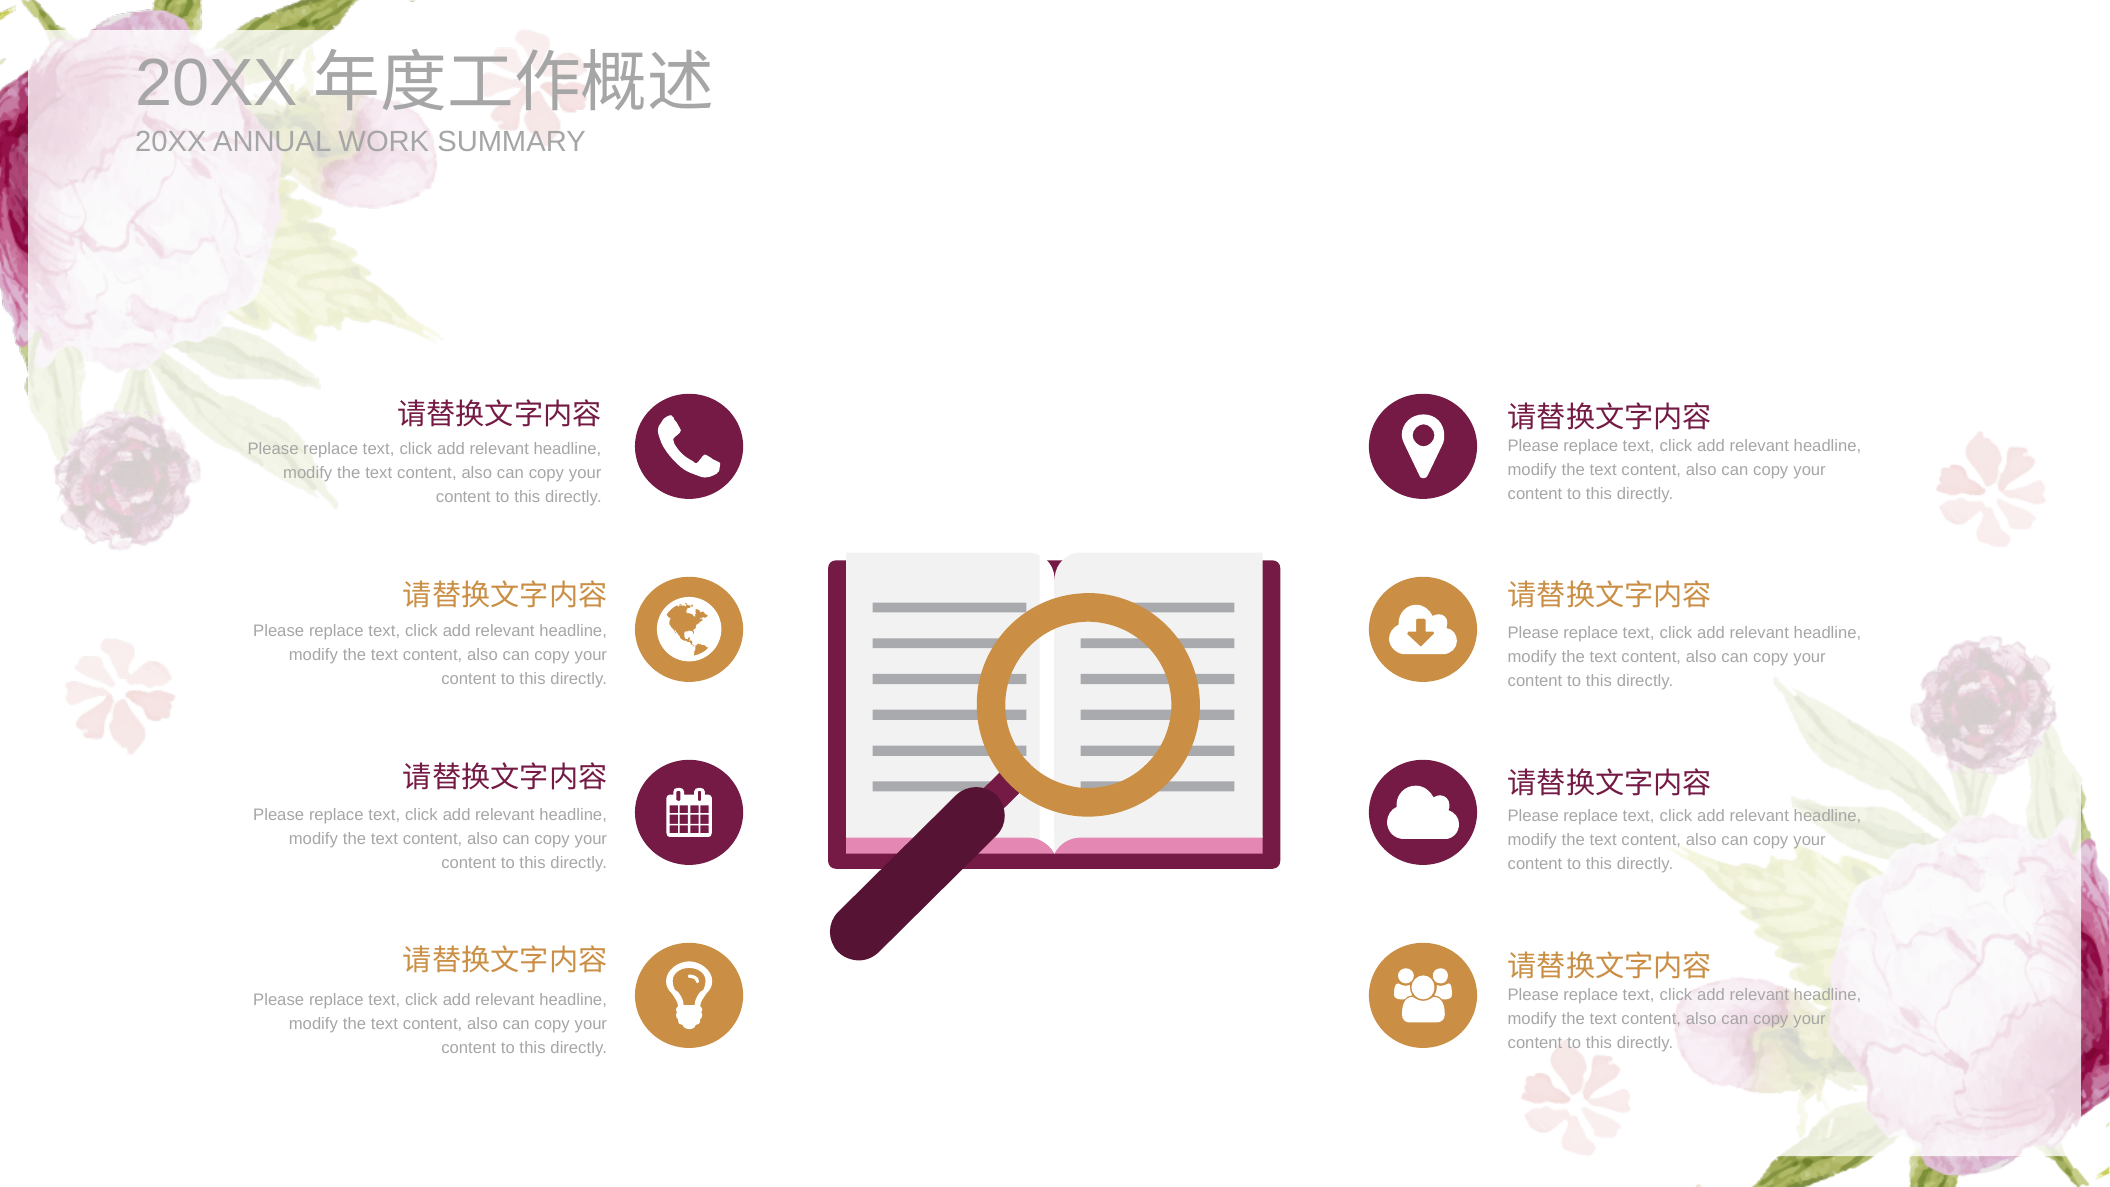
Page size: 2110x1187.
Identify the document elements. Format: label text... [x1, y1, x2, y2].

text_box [634, 576, 744, 682]
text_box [1507, 939, 1864, 1053]
picture [0, 0, 2110, 1187]
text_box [246, 388, 602, 507]
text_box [251, 934, 608, 1058]
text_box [1368, 759, 1478, 865]
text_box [1368, 393, 1478, 499]
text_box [1368, 942, 1478, 1048]
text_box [251, 750, 608, 873]
text_box 20XX ANNUAL WORK SUMMARY [135, 122, 596, 158]
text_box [634, 759, 744, 865]
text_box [1368, 576, 1478, 682]
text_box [634, 942, 744, 1048]
text_box 20XX年度工作概述 [135, 38, 783, 119]
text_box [634, 393, 744, 499]
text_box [1507, 390, 1864, 504]
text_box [827, 552, 1281, 963]
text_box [251, 568, 608, 689]
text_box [1507, 756, 1864, 874]
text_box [1507, 569, 1864, 691]
